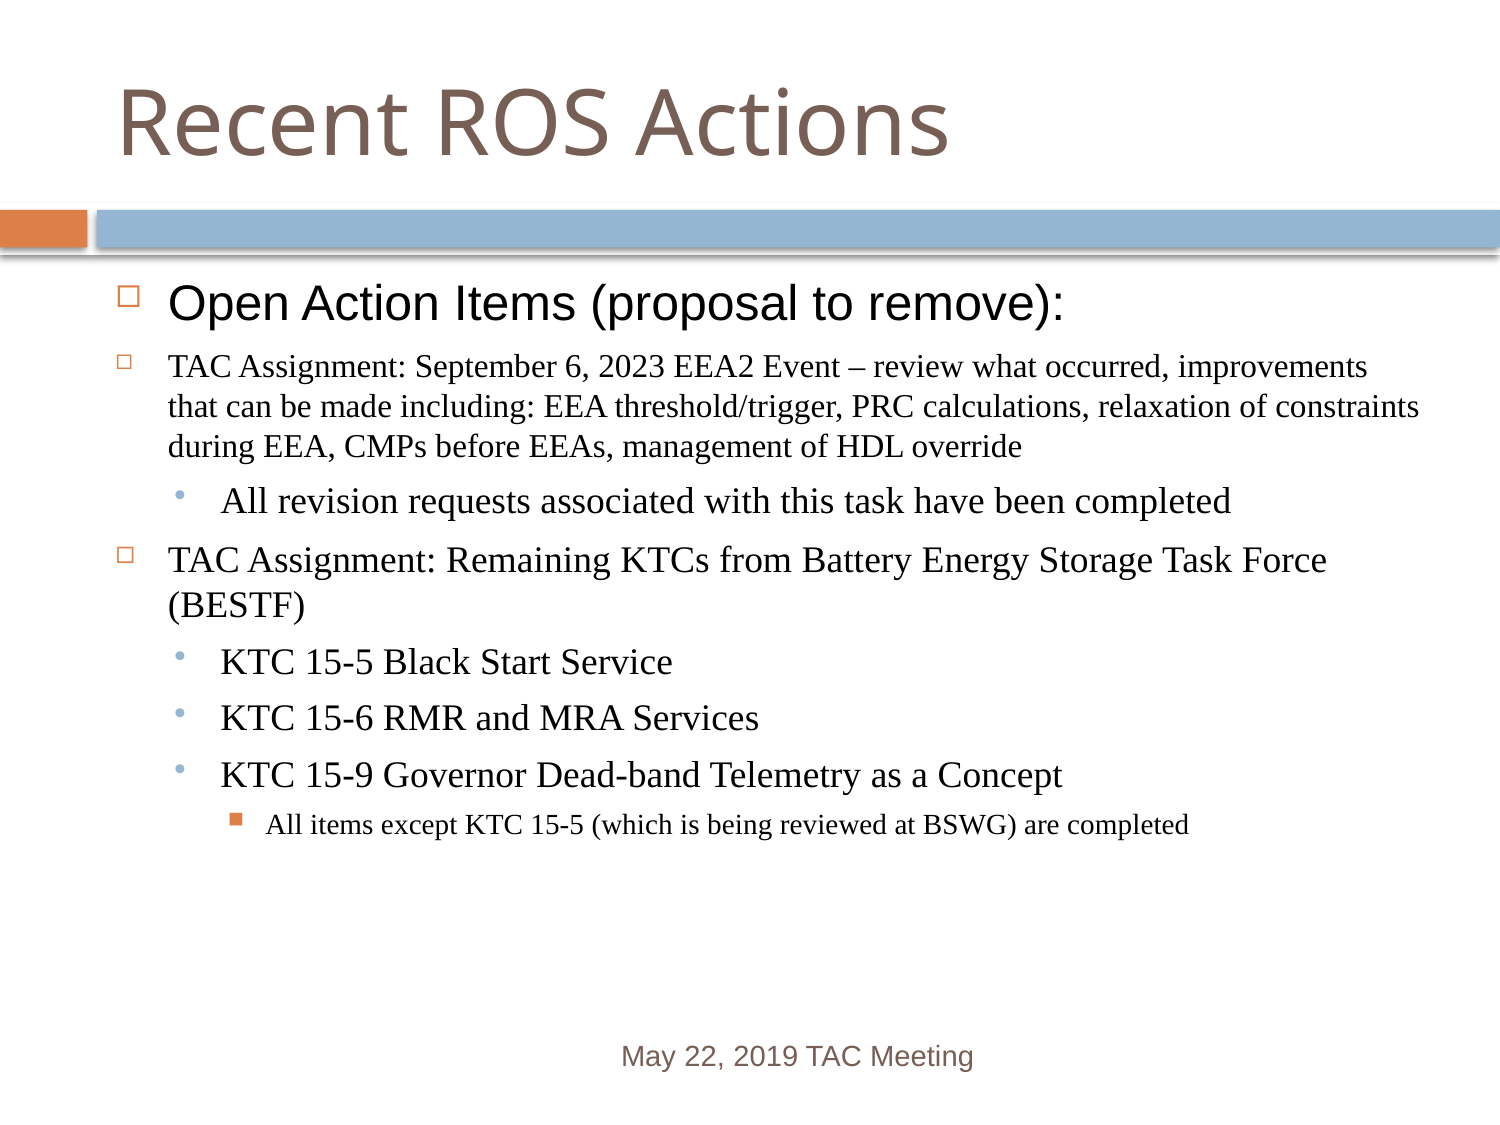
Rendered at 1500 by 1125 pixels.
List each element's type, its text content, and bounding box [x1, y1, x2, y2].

list Open Action Items (proposal to remove): TAC Assignment: September 6, 2023 EEA2 Event – review what occurred, improvements that can be made including: EEA threshold/trigger, PRC calculations, relaxation of constraints during EEA, CMPs before EEAs, management of HDL override All revision requests associated with this task have been completed TAC Assignment: Remaining KTCs from Battery Energy Storage Task Force (BESTF) KTC 15-5 Black Start Service KTC 15-6 RMR and MRA Services KTC 15-9 Governor Dead-band Telemetry as a Concept All items except KTC 15-5 (which is being reviewed at BSWG) are completed [100, 262, 1439, 1001]
title Recent ROS Actions [100, 37, 1439, 201]
footer May 22, 2019 TAC Meeting [99, 1025, 990, 1085]
